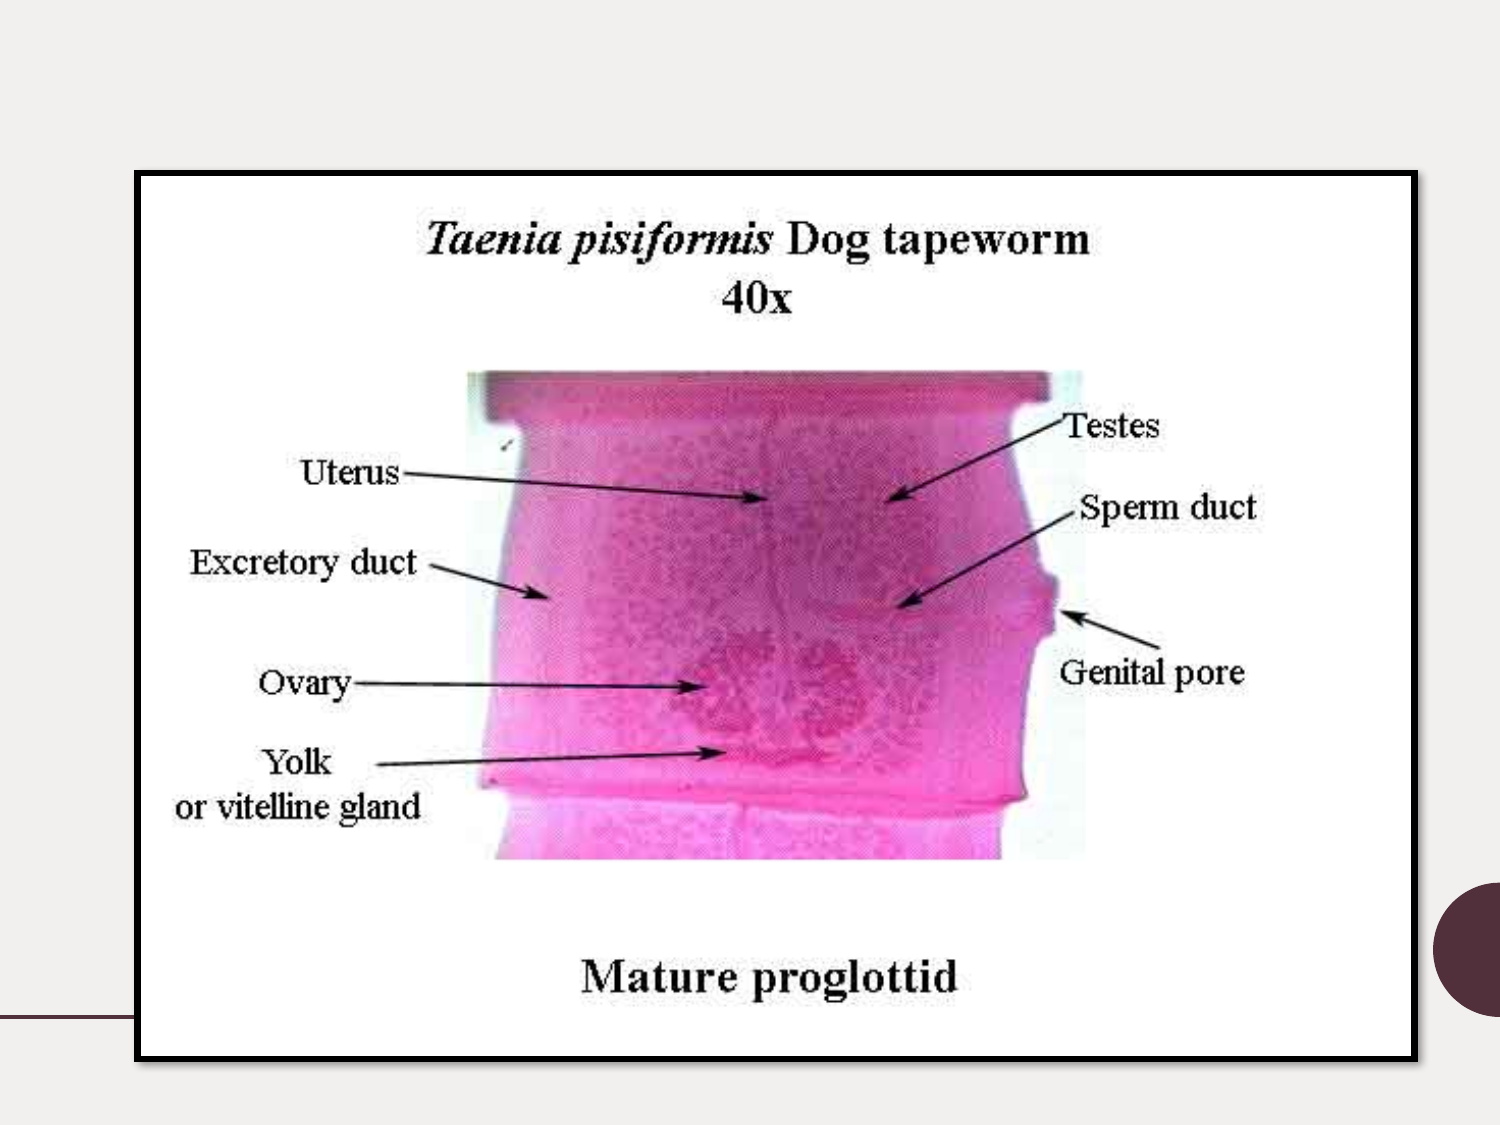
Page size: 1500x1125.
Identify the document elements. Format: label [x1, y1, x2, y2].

list [140, 175, 1412, 1056]
